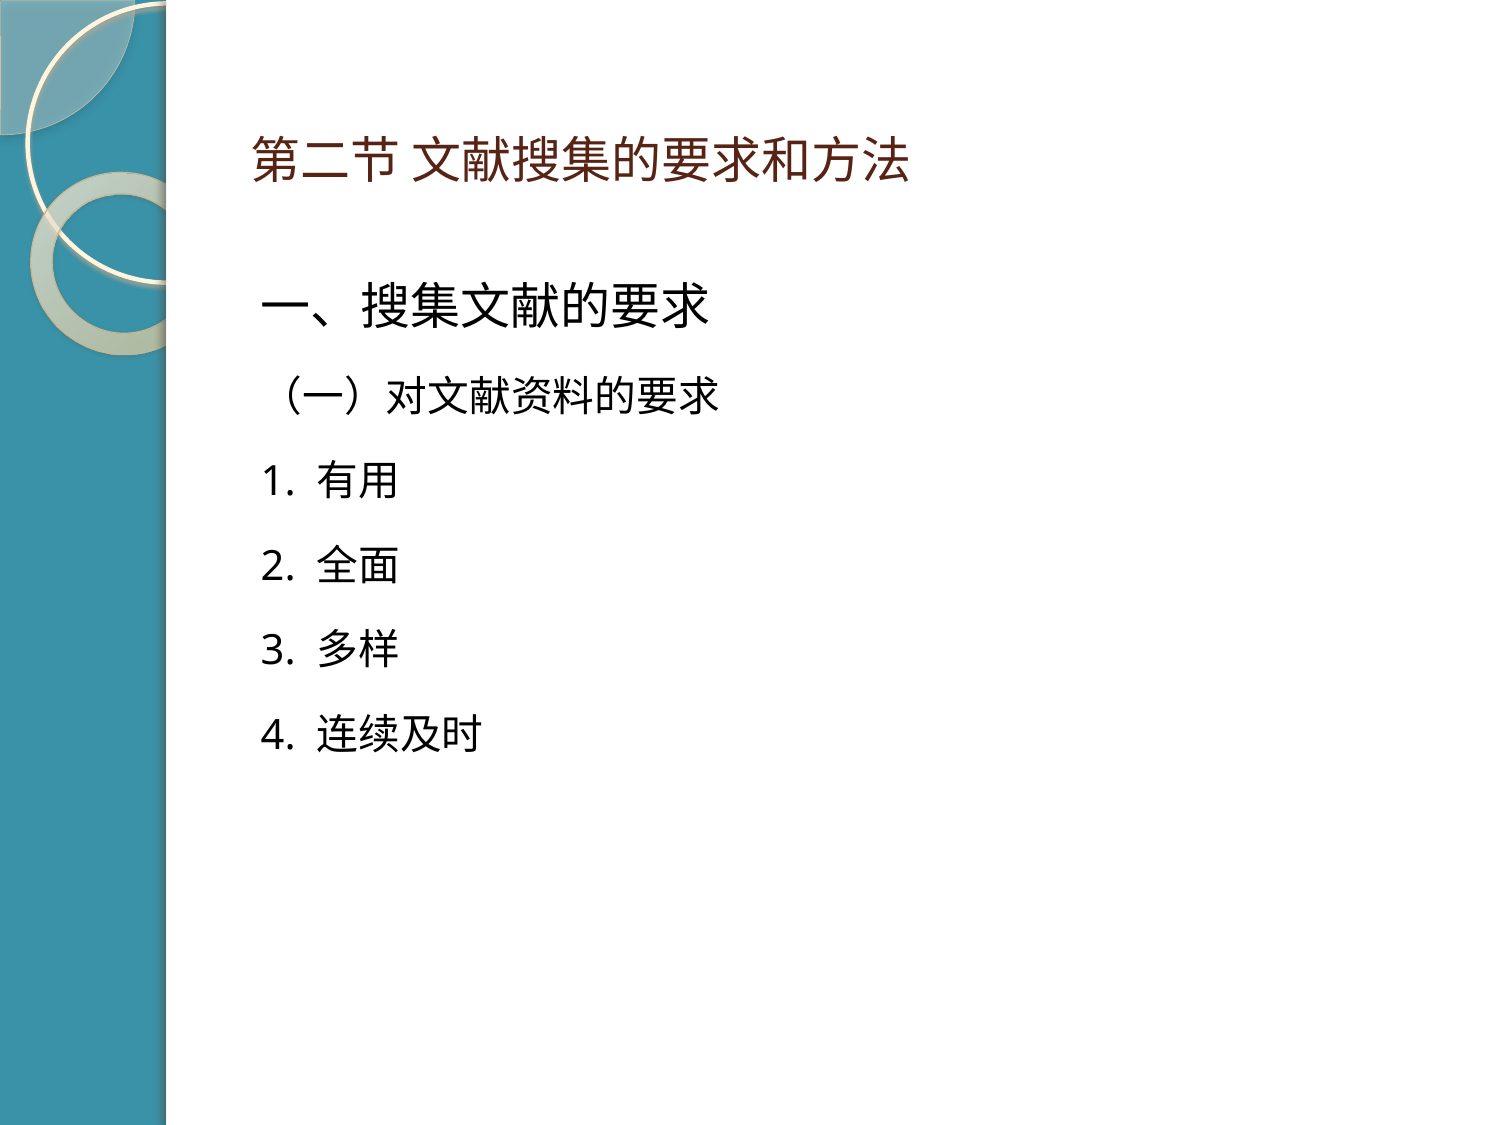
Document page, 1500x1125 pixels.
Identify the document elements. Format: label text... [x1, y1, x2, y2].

list 一、搜集文献的要求 （一）对文献资料的要求 1. 有用 2. 全面 3. 多样 4. 连续及时 [235, 237, 1466, 1025]
title 第二节 文献搜集的要求和方法 [235, 45, 1466, 197]
